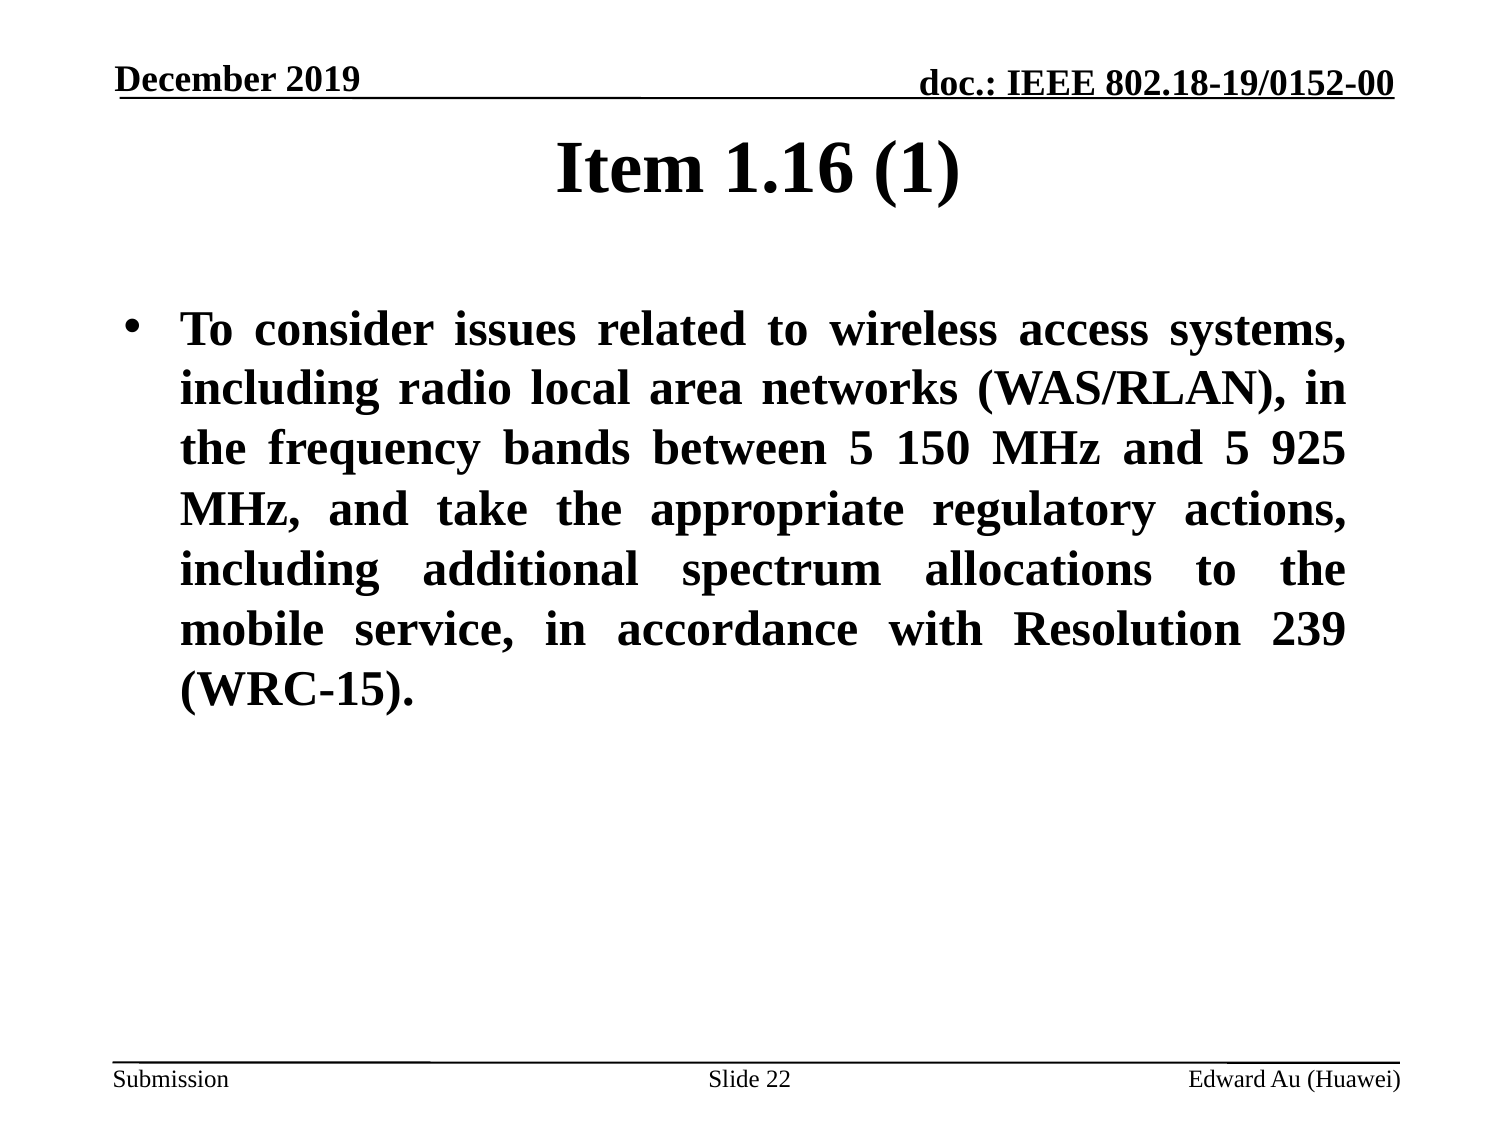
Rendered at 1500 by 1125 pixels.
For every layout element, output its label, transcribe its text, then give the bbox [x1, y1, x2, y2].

list To consider issues related to wireless access systems, including radio local area networks (WAS/RLAN), in the frequency bands between 5 150 MHz and 5 925 MHz, and take the appropriate regulatory actions, including additional spectrum allocations to the mobile service, in accordance with Resolution 239 (WRC-15). [108, 287, 1363, 951]
footer Edward Au (Huawei) [902, 1061, 1402, 1093]
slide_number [114, 54, 493, 100]
title Item 1.16 (1) [120, 99, 1396, 226]
slide_number Slide 22 [699, 1061, 800, 1123]
